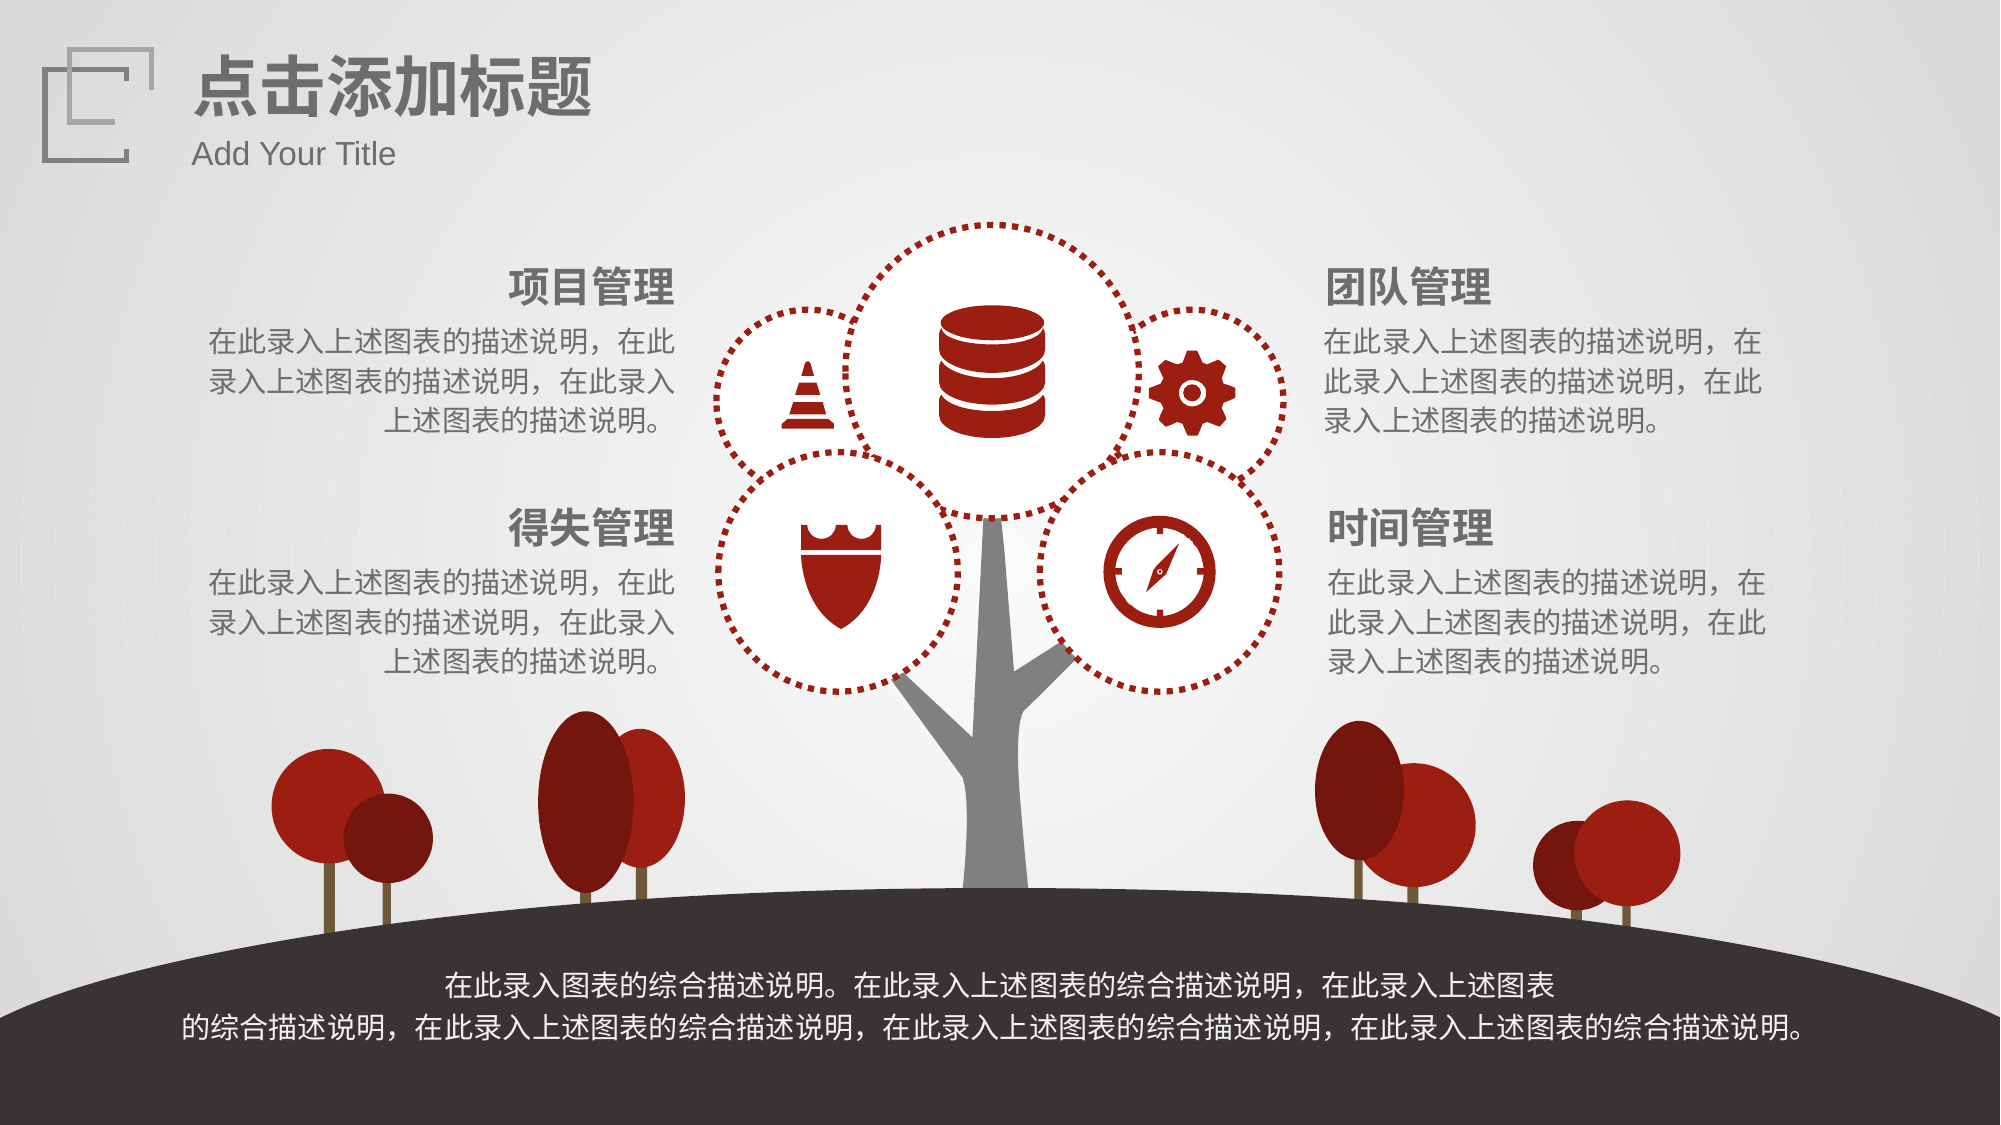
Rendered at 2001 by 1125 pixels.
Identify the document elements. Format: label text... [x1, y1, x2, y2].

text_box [1039, 452, 1280, 692]
text_box 团队管理 [1310, 253, 1508, 319]
text_box 在此录入上述图表的描述说明，在此录入上述图表的描述说明，在此录入上述图表的描述说明。 [167, 552, 692, 669]
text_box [718, 452, 958, 692]
text_box [0, 963, 2000, 1125]
text_box [211, 888, 1790, 954]
text_box 点击添加标题 [177, 36, 609, 132]
text_box 在此录入图表的综合描述说明。在此录入上述图表的综合描述说明，在此录入上述图表 的综合描述说明，在此录入上述图表的综合描述说明，在此录入上述图表的综合描述说明，在此录入上述图表的综合描述说明。 [169, 954, 1831, 1050]
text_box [845, 224, 1139, 519]
text_box 在此录入上述图表的描述说明，在此录入上述图表的描述说明，在此录入上述图表的描述说明。 [1312, 552, 1811, 669]
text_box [538, 711, 685, 920]
text_box [900, 519, 1044, 888]
text_box 在此录入上述图表的描述说明，在此录入上述图表的描述说明，在此录入上述图表的描述说明。 [1308, 311, 1807, 477]
text_box 在此录入上述图表的描述说明，在此录入上述图表的描述说明，在此录入上述图表的描述说明。 [167, 311, 692, 503]
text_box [1314, 720, 1476, 907]
text_box 项目管理 [493, 253, 691, 319]
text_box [1139, 309, 1284, 493]
text_box 得失管理 [493, 503, 691, 560]
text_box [271, 748, 433, 945]
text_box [1532, 800, 1681, 945]
text_box 时间管理 [1312, 494, 1510, 560]
text_box Add Your Title [176, 124, 555, 180]
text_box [716, 309, 845, 493]
